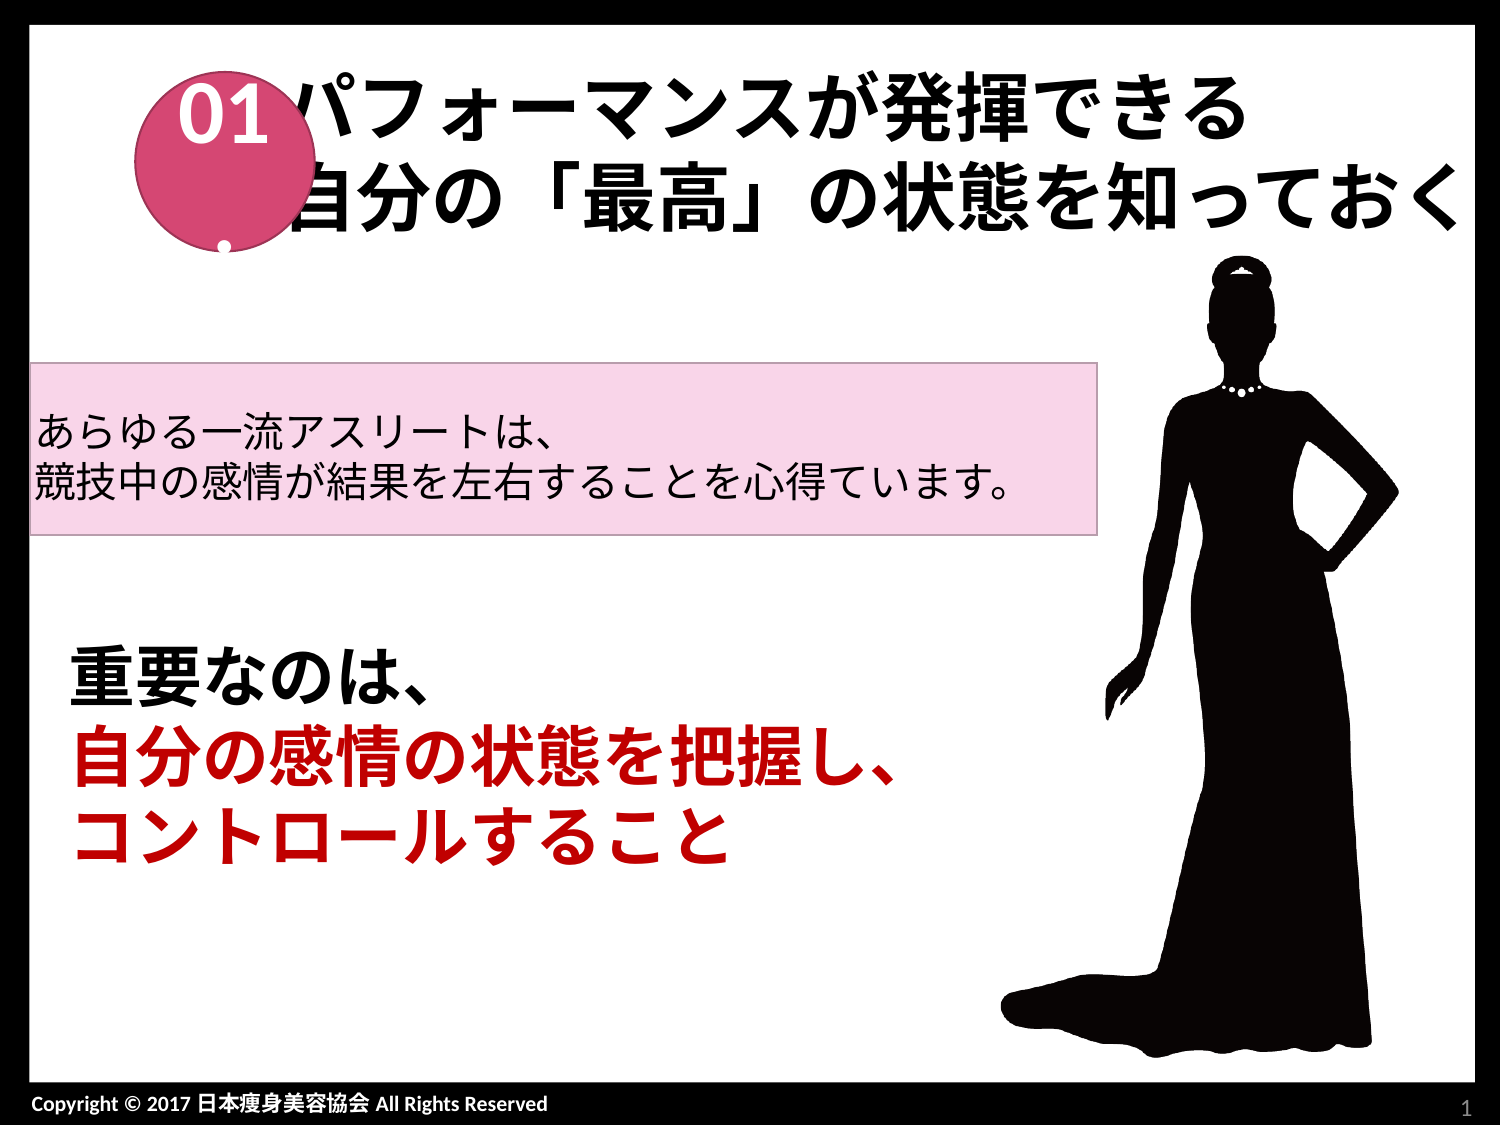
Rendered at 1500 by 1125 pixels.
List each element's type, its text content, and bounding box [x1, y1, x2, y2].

text_box パフォーマンスが発揮できる 自分の「最高」の状態を知っておく [266, 53, 1491, 248]
text_box [29, 362, 965, 398]
text_box 重要なのは、 自分の感情の状態を把握し、 コントロールすること [53, 627, 952, 882]
text_box あらゆる一流アスリートは、 競技中の感情が結果を左右することを心得ています。 [19, 398, 965, 514]
text_box [29, 514, 965, 536]
picture [965, 238, 1465, 1125]
text_box 01. [134, 70, 316, 253]
